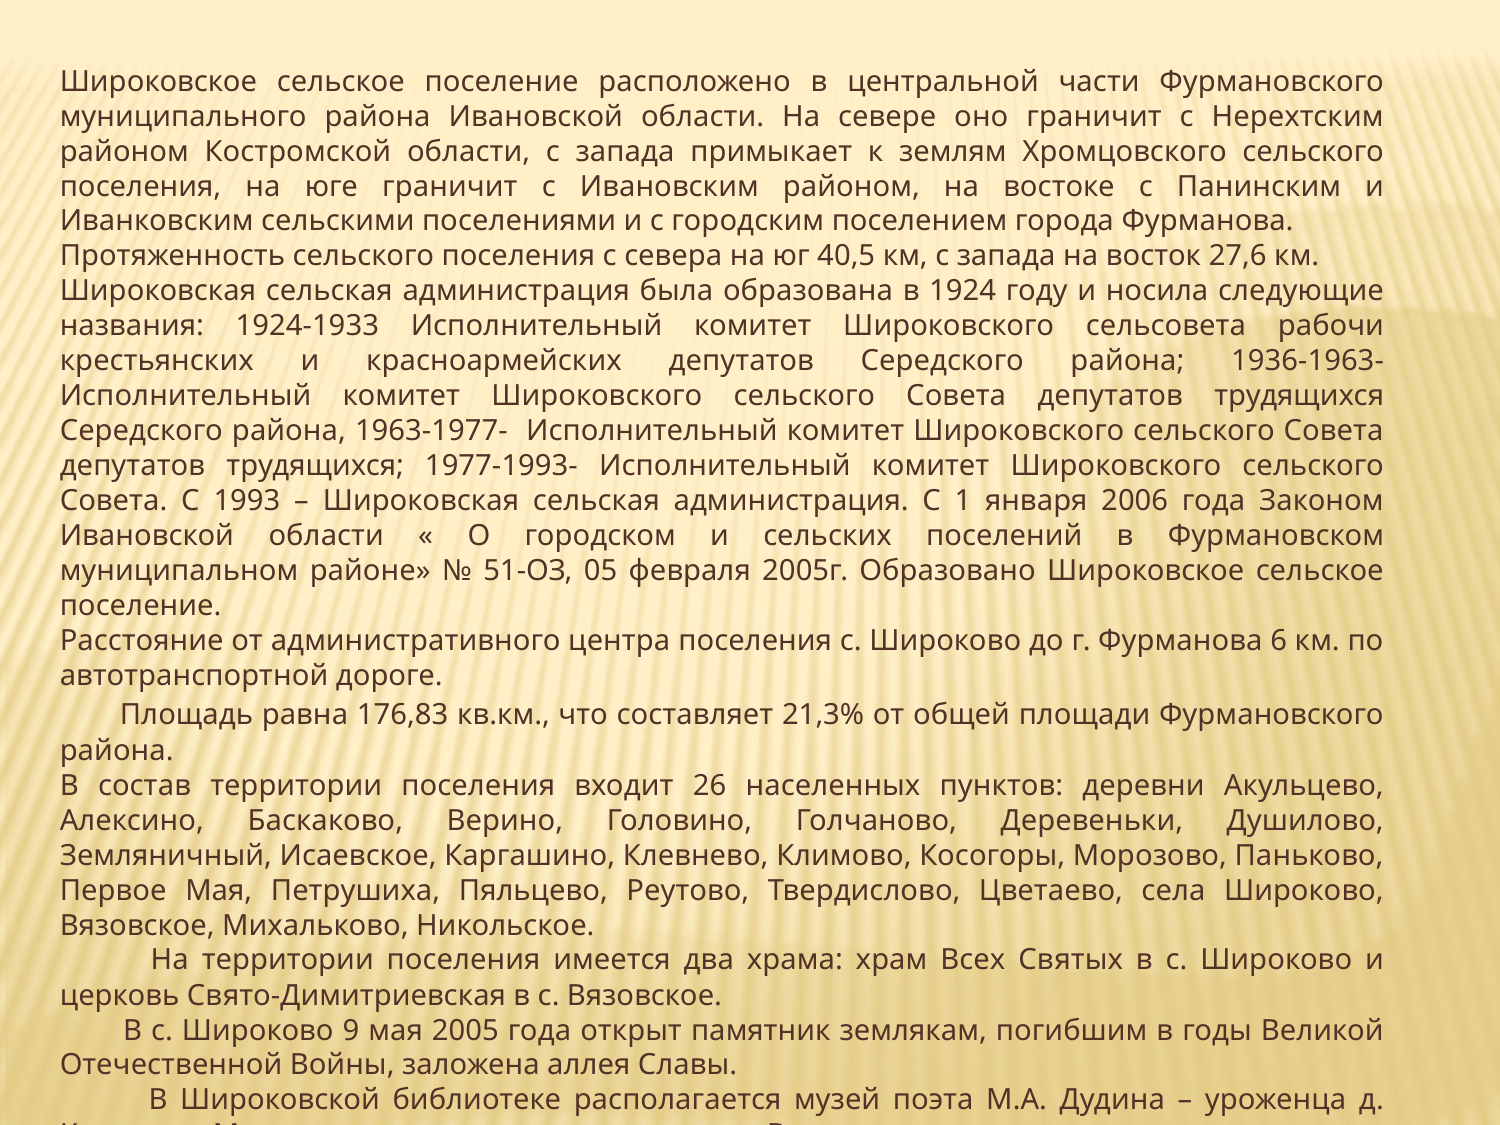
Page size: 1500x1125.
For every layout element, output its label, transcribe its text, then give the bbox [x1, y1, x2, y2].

text_box Широковское сельское поселение расположено в центральной части Фурмановского муниципального района Ивановской области. На севере оно граничит с Нерехтским районом Костромской области, с запада примыкает к землям Хромцовского сельского поселения, на юге граничит с Ивановским районом, на востоке с Панинским и Иванковским сельскими поселениями и с городским поселением города Фурманова. Протяженность сельского поселения с севера на юг 40,5 км, с запада на восток 27,6 км. Широковская сельская администрация была образована в 1924 году и носила следующие названия: 1924-1933 Исполнительный комитет Широковского сельсовета рабочи крестьянских и красноармейских депутатов Середского района; 1936-1963- Исполнительный комитет Широковского сельского Совета депутатов трудящихся Середского района, 1963-1977- Исполнительный комитет Широковского сельского Совета депутатов трудящихся; 1977-1993- Исполнительный комитет Широковского сельского Совета. С 1993 – Широковская сельская администрация. С 1 января 2006 года Законом Ивановской области « О городском и сельских поселений в Фурмановском муниципальном районе» № 51-ОЗ, 05 февраля 2005г. Образовано Широковское сельское поселение. Расстояние от административного центра поселения с. Широково до г. Фурманова 6 км. по автотранспортной дороге. Площадь равна 176,83 кв.км., что составляет 21,3% от общей площади Фурмановского района. В состав территории поселения входит 26 населенных пунктов: деревни Акульцево, Алексино, Баскаково, Верино, Головино, Голчаново, Деревеньки, Душилово, Земляничный, Исаевское, Каргашино, Клевнево, Климово, Косогоры, Морозово, Паньково, Первое Мая, Петрушиха, Пяльцево, Реутово, Твердислово, Цветаево, села Широково, Вязовское, Михальково, Никольское. На территории поселения имеется два храма: храм Всех Святых в с. Широково и церковь Свято-Димитриевская в с. Вязовское. В с. Широково 9 мая 2005 года открыт памятник землякам, погибшим в годы Великой Отечественной Войны, заложена аллея Славы. В Широковской библиотеке располагается музей поэта М.А. Дудина – уроженца д. Клевнево. Место его захоронения находится в с. Вязовское. [44, 54, 1400, 1125]
